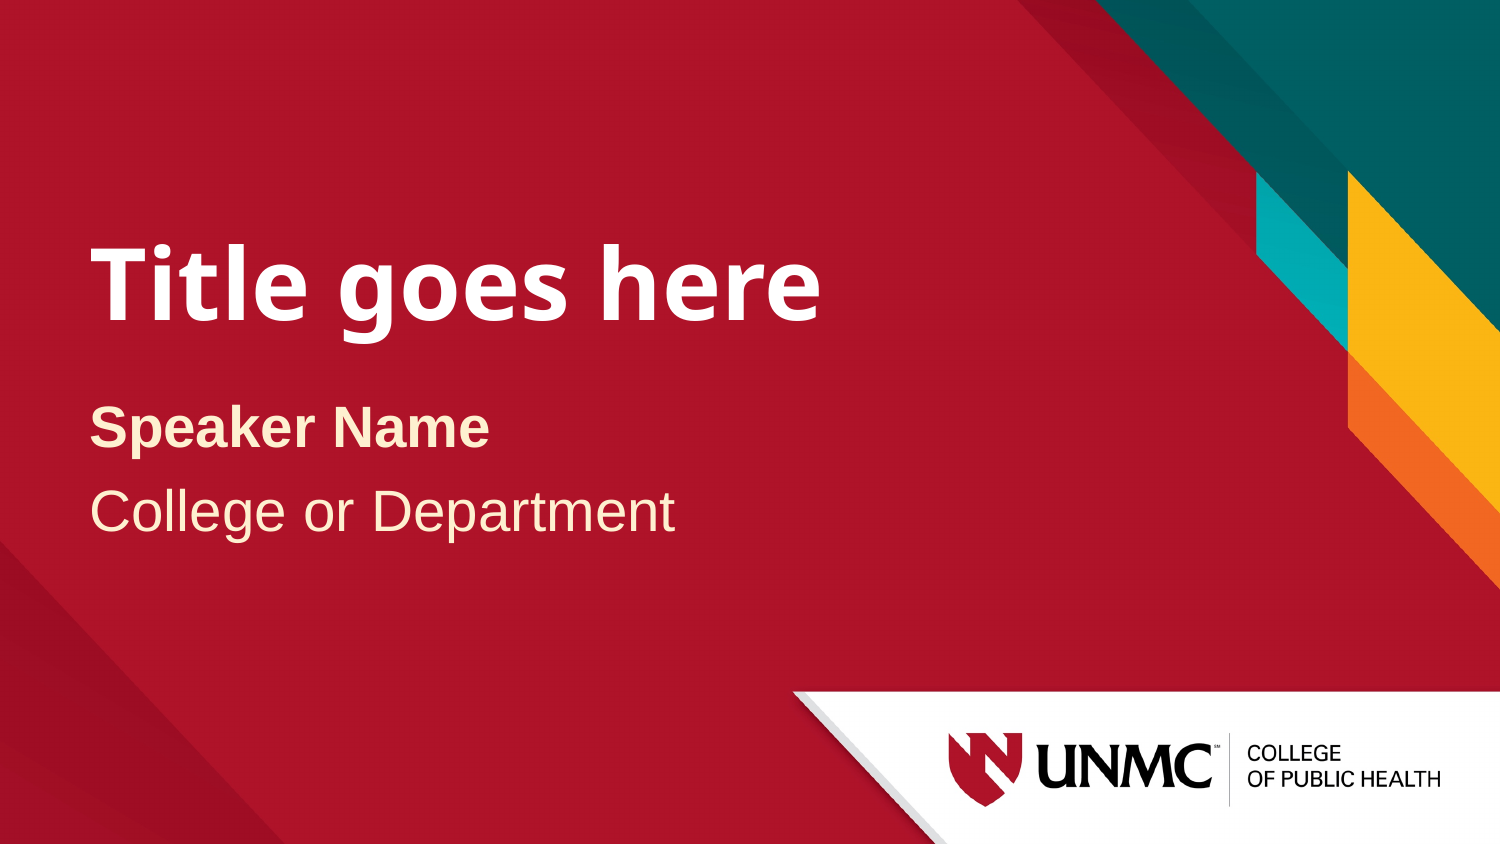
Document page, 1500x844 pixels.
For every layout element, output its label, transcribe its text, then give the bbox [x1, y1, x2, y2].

picture [0, 0, 1500, 844]
title Title goes here [74, 109, 1238, 341]
subtitle Speaker Name College or Department [74, 389, 1238, 602]
